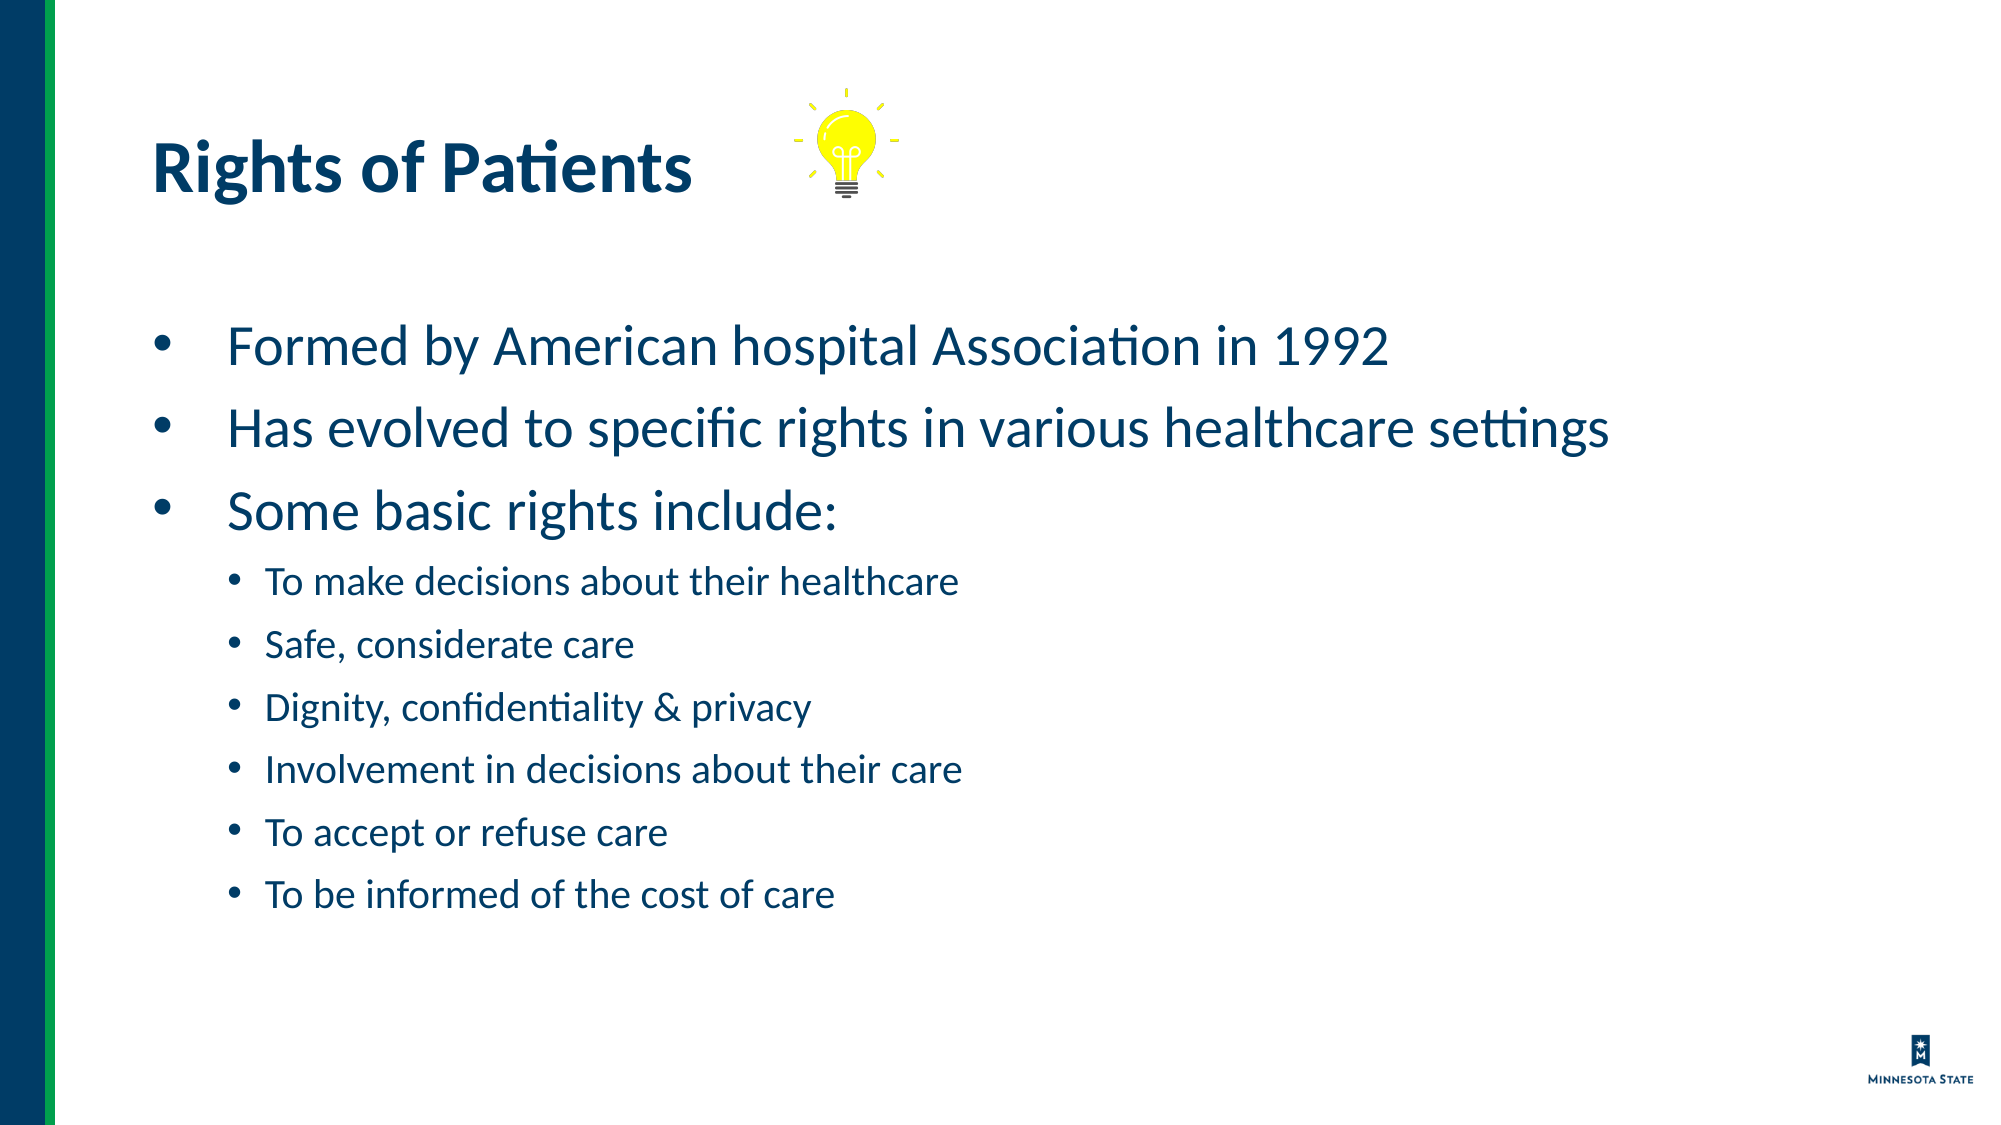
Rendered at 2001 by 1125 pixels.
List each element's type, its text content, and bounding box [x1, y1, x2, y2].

list Formed by American hospital Association in 1992 Has evolved to specific rights in various healthcare settings Some basic rights include: To make decisions about their healthcare Safe, considerate care Dignity, confidentiality & privacy Involvement in decisions about their care To accept or refuse care To be informed of the cost of care [137, 299, 1863, 1014]
title Rights of Patients [137, 59, 1863, 278]
picture [1823, 1028, 2001, 1095]
picture [765, 58, 928, 221]
